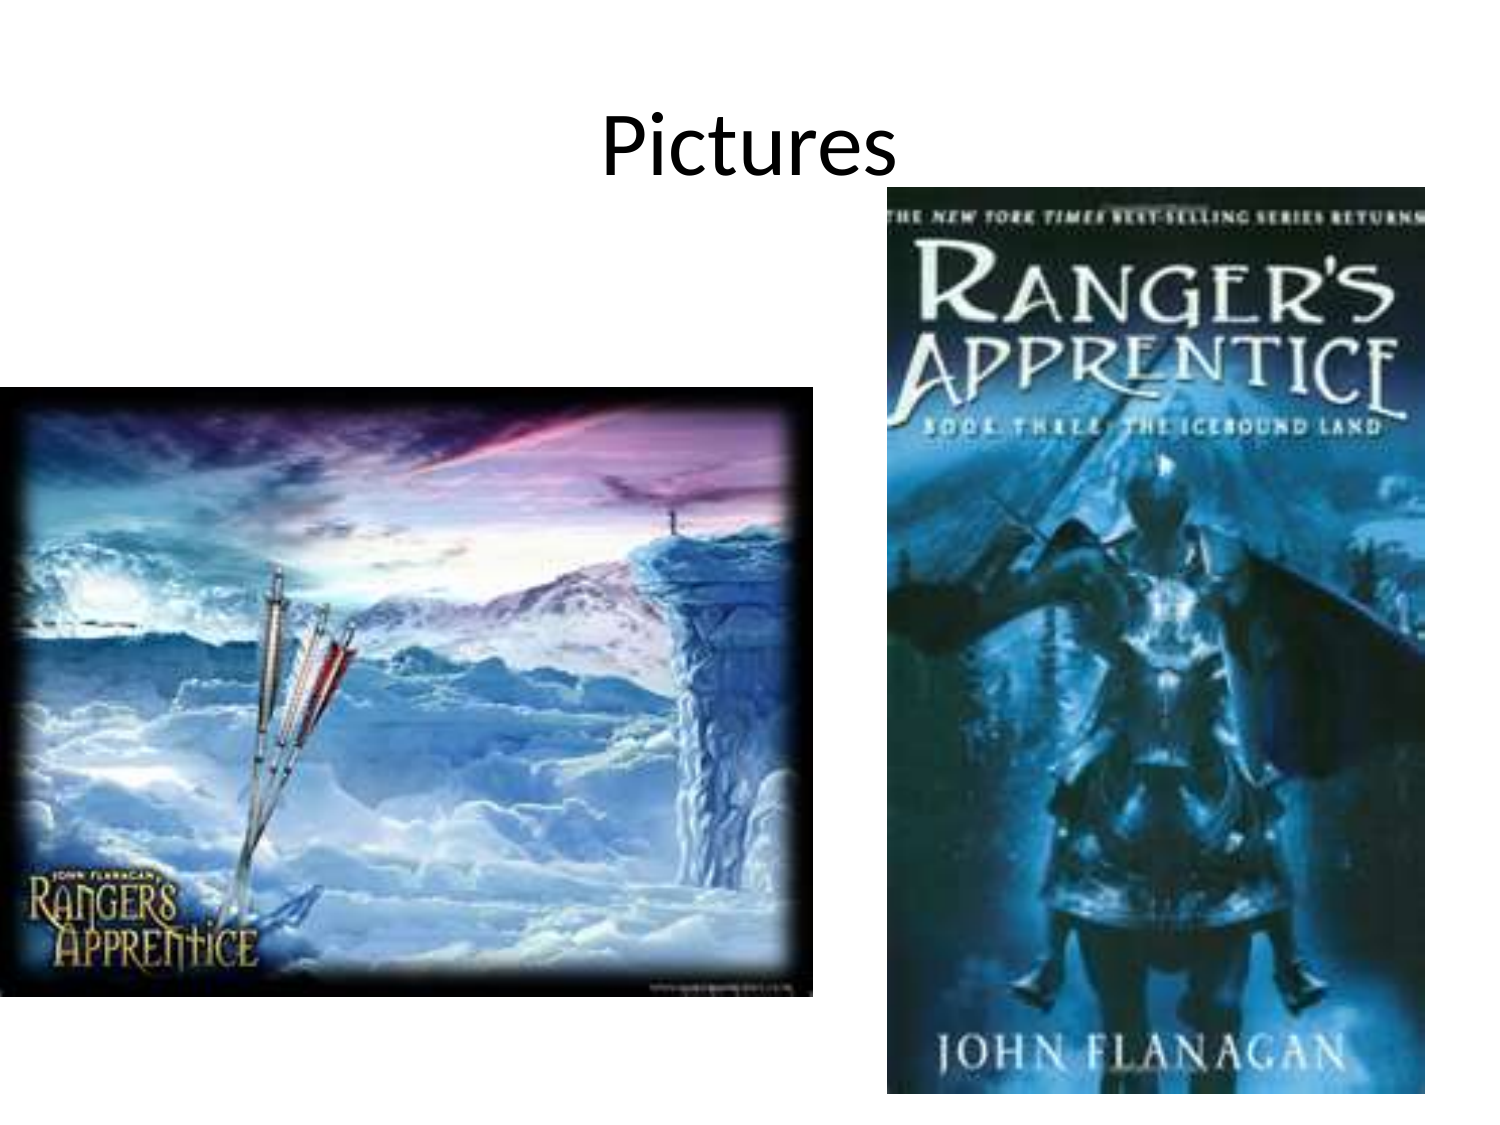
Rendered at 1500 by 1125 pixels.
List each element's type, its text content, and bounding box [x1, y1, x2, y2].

picture [887, 187, 1426, 1094]
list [0, 387, 813, 998]
title Pictures [75, 45, 1425, 233]
